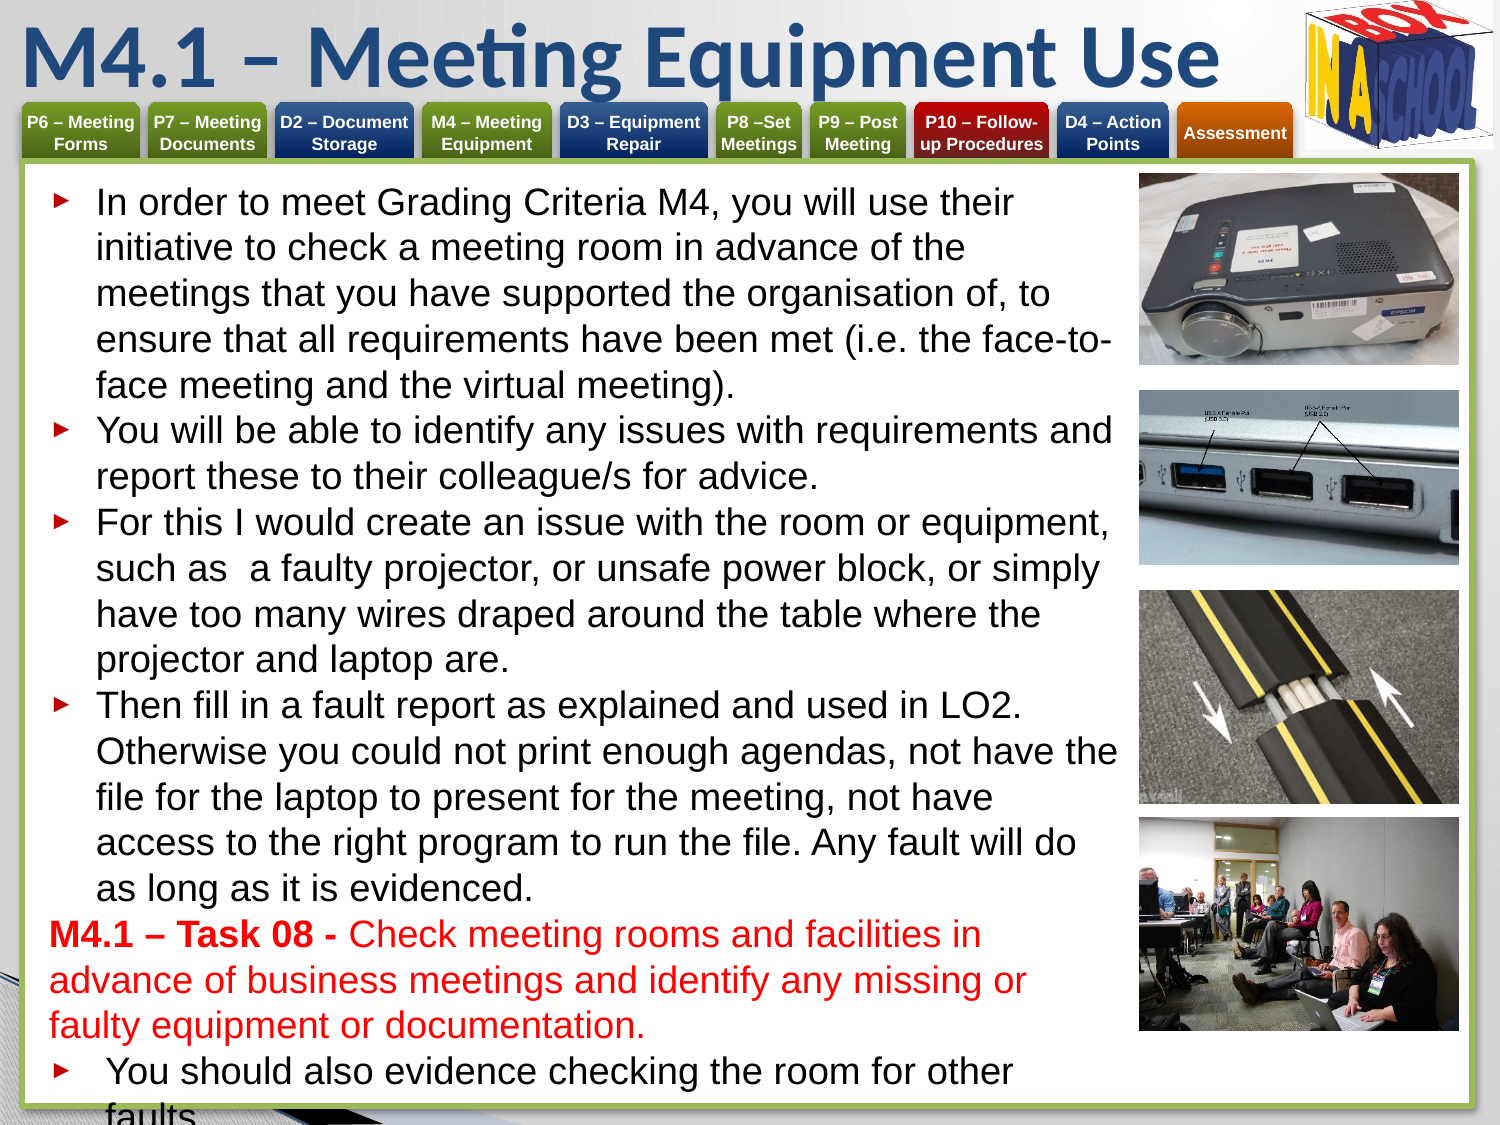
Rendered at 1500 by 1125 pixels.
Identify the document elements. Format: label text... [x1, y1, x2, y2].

picture [1139, 817, 1459, 1032]
picture [1139, 173, 1459, 365]
text_box In order to meet Grading Criteria M4, you will use their initiative to check a meeting room in advance of the meetings that you have supported the organisation of, to ensure that all requirements have been met (i.e. the face-to-face meeting and the virtual meeting). You will be able to identify any issues with requirements and report these to their colleague/s for advice. For this I would create an issue with the room or equipment, such as a faulty projector, or unsafe power block, or simply have too many wires draped around the table where the projector and laptop are. Then fill in a fault report as explained and used in LO2. Otherwise you could not print enough agendas, not have the file for the laptop to present for the meeting, not have access to the right program to run the file. Any fault will do as long as it is evidenced. M4.1 – Task 08 - Check meeting rooms and facilities in advance of business meetings and identify any missing or faulty equipment or documentation. You should also evidence checking the room for other faults. [34, 169, 1140, 1125]
title M4.1 – Meeting Equipment Use [5, 0, 1270, 102]
picture [1139, 590, 1459, 804]
picture [1305, 0, 1494, 149]
picture [1139, 390, 1459, 566]
